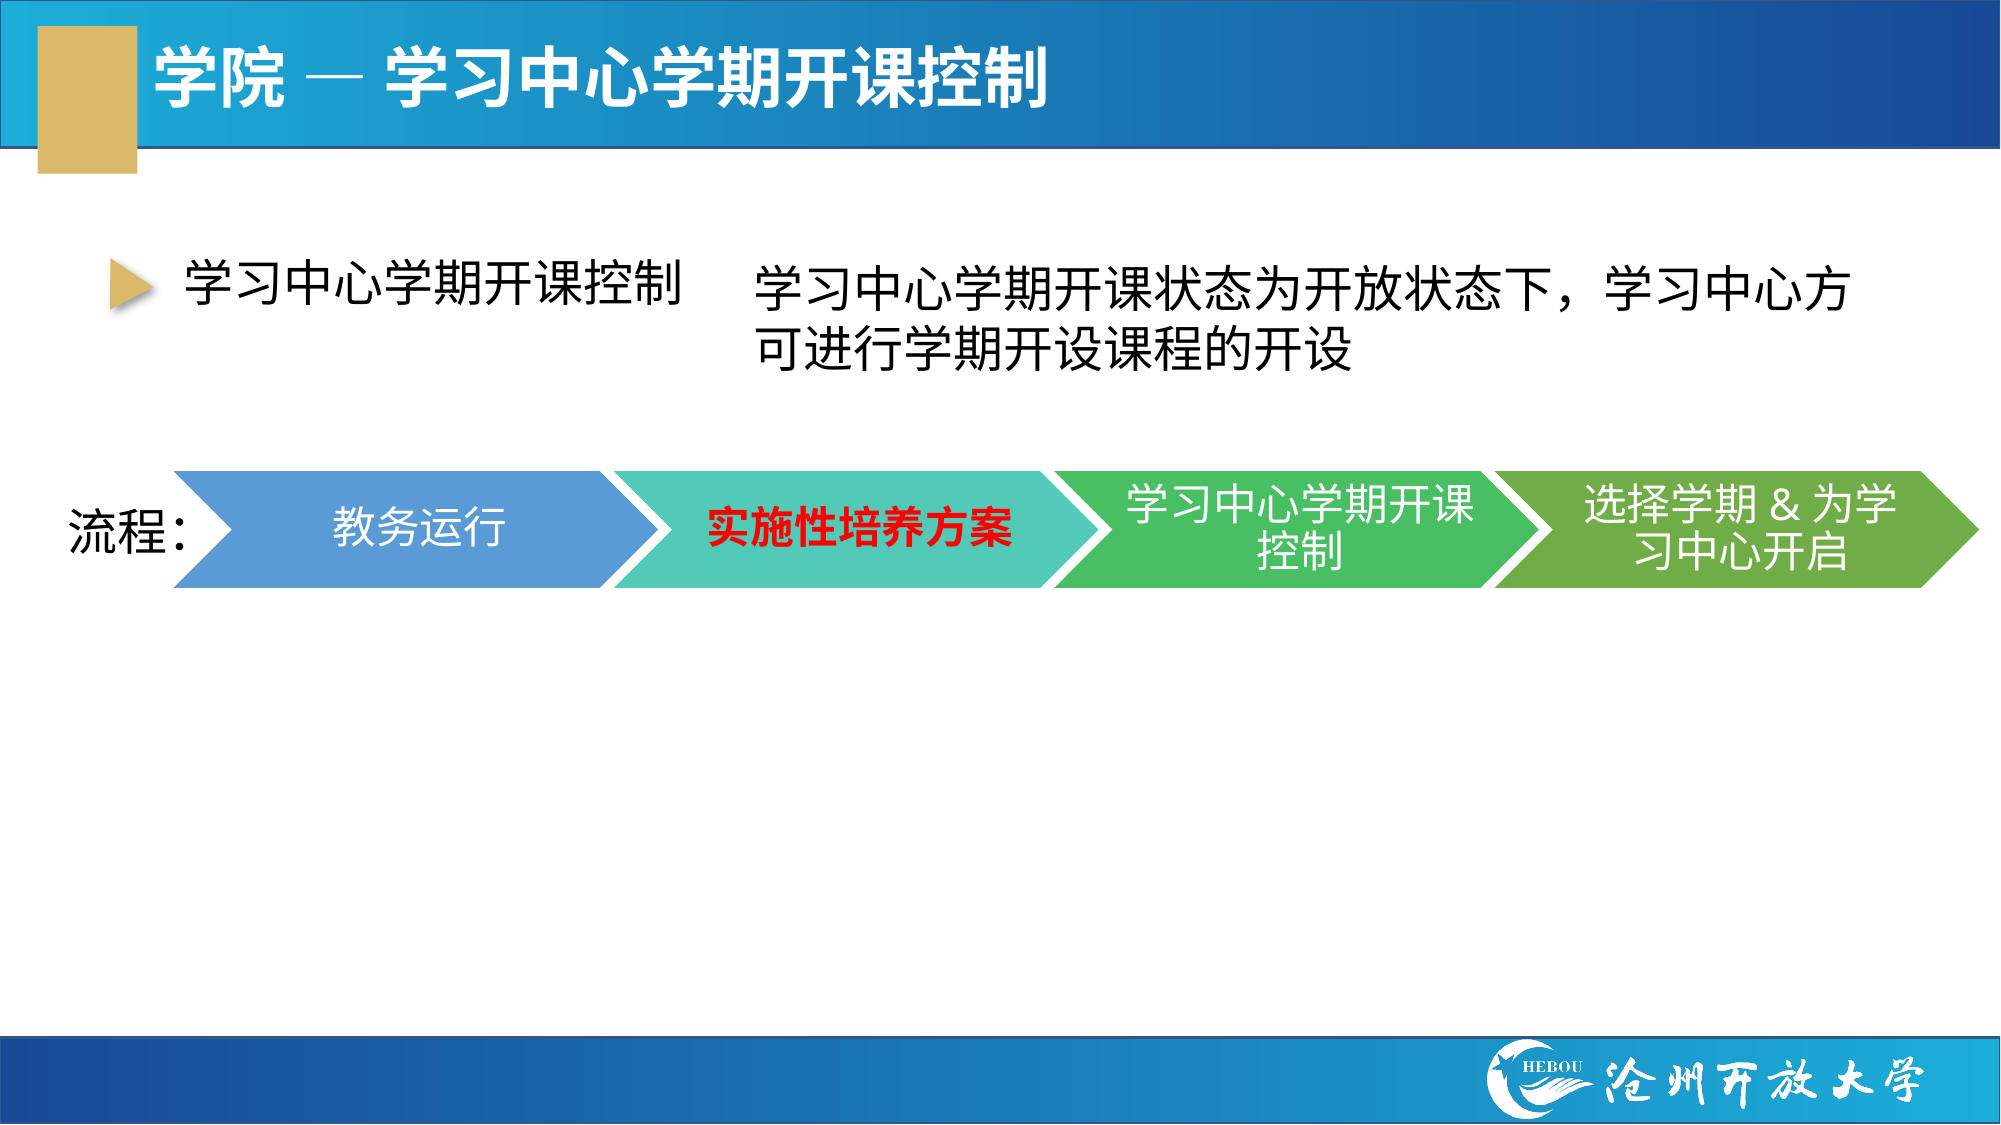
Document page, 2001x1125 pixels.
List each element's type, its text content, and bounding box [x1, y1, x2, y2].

picture [1487, 1039, 1924, 1119]
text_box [169, 469, 1982, 590]
text_box 学习中心学期开课状态为开放状态下，学习中心方可进行学期开设课程的开设 [738, 250, 1912, 386]
text_box 学习中心学期开课控制 [168, 244, 699, 320]
text_box 流程： [52, 493, 169, 569]
title 学院 — 学习中心学期开课控制 [137, 23, 1863, 139]
text_box [108, 256, 156, 312]
